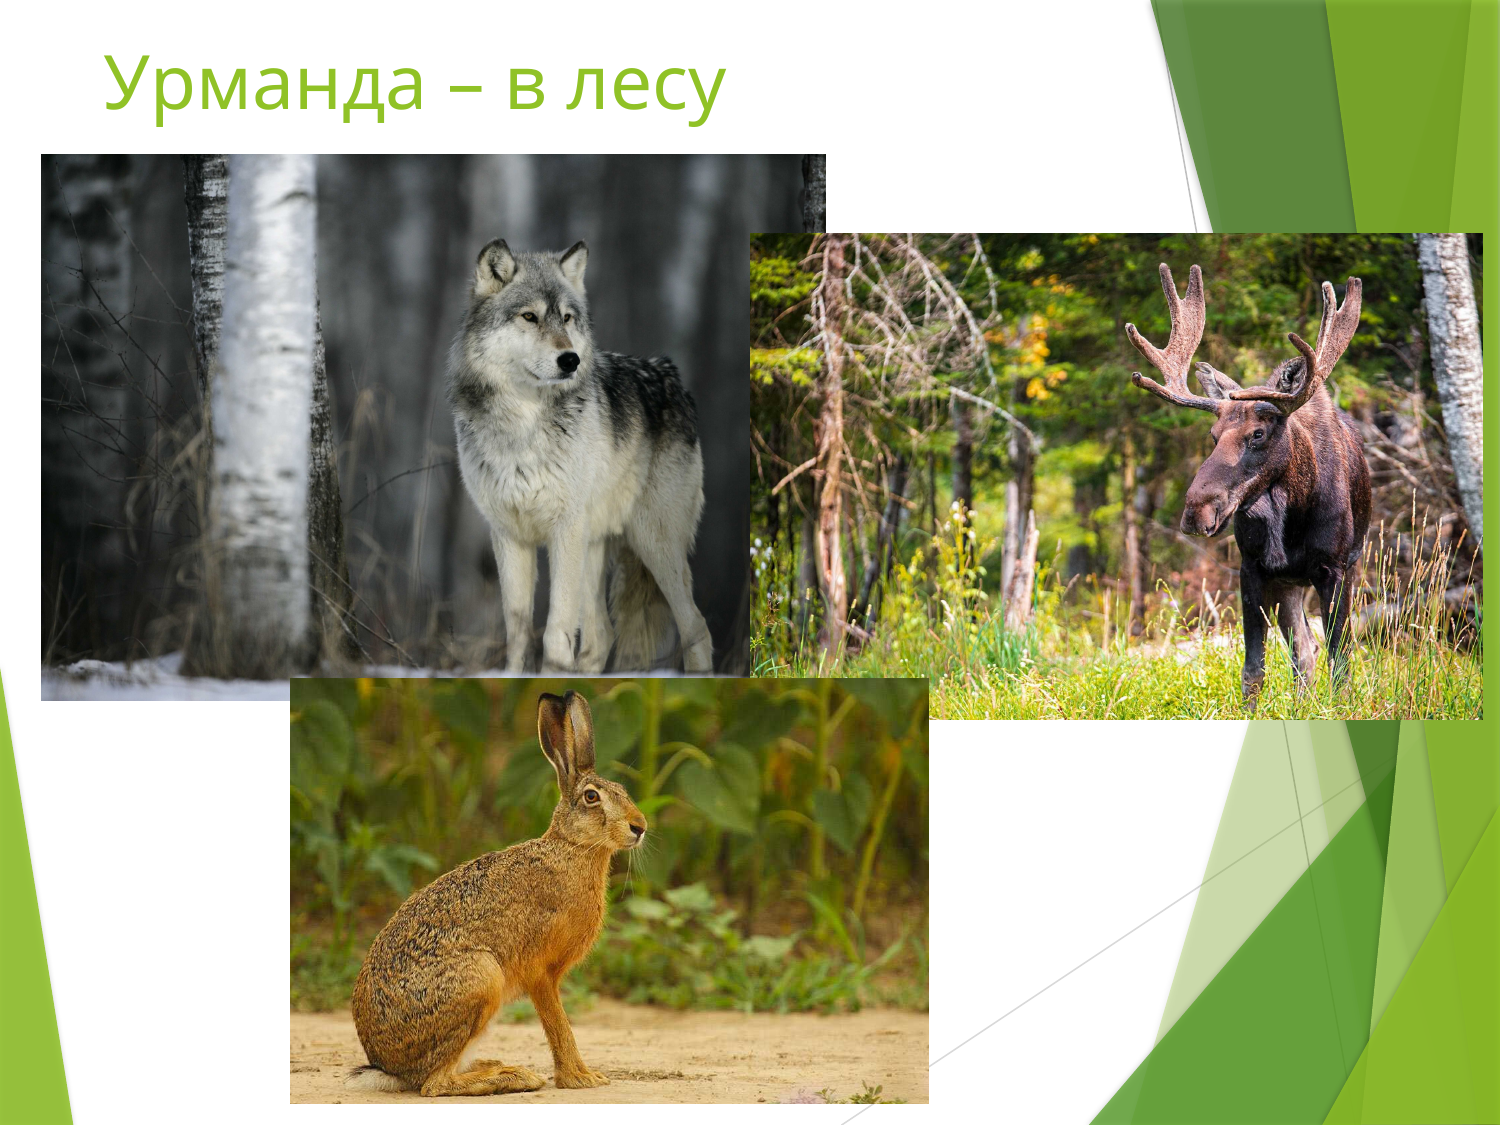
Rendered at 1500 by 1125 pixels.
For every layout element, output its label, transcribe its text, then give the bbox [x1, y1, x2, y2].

title Урманда – в лесу [88, 26, 1131, 232]
picture [290, 233, 1483, 1105]
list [40, 153, 826, 702]
